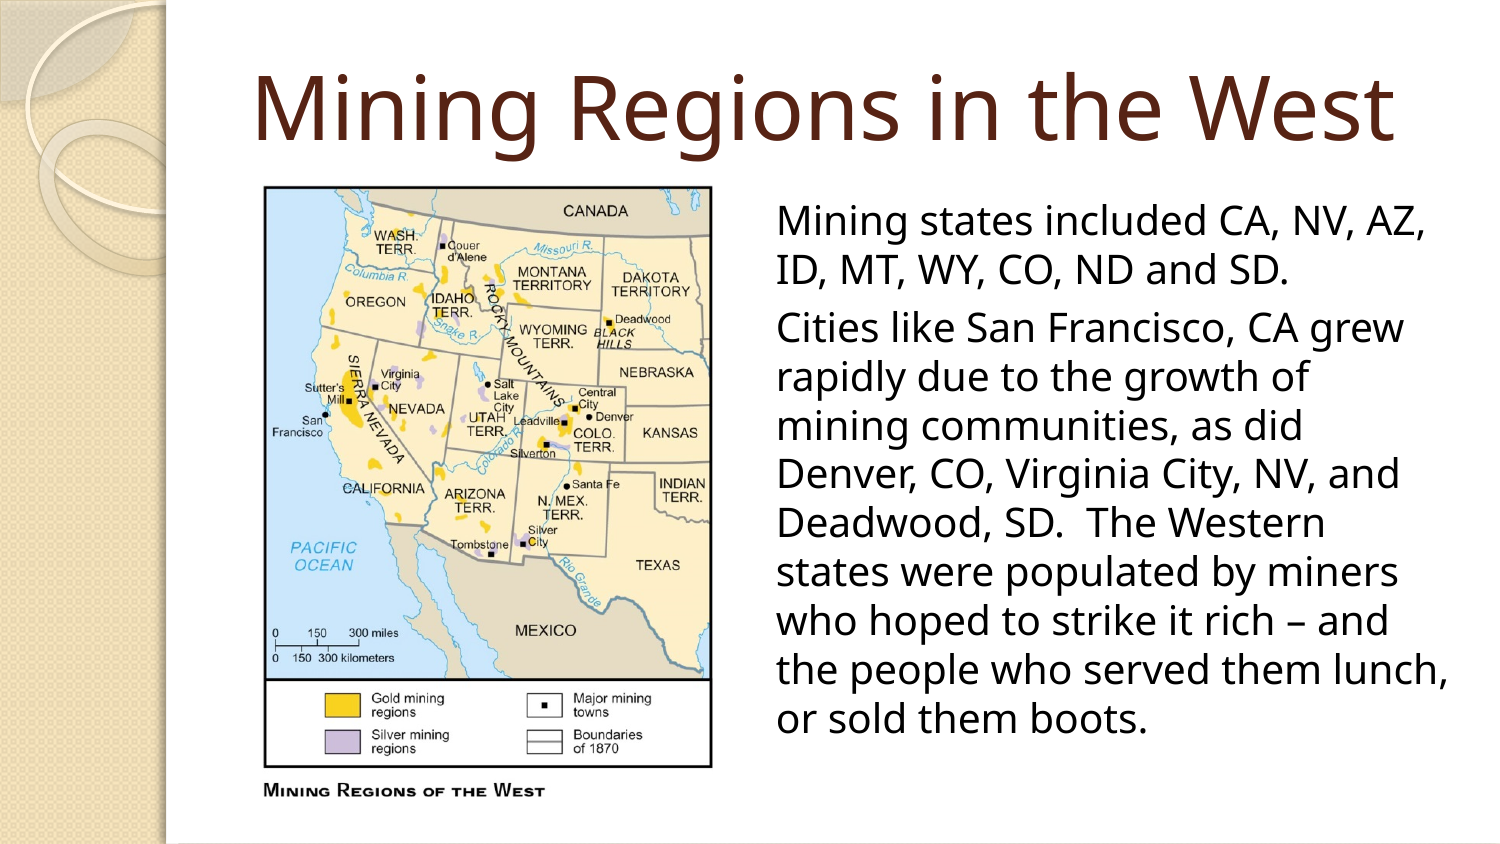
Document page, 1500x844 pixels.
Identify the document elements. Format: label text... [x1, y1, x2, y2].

title Mining Regions in the West [235, 33, 1466, 175]
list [262, 184, 713, 798]
list Mining states included CA, NV, AZ, ID, MT, WY, CO, ND and SD. Cities like San Francisco, CA grew rapidly due to the growth of mining communities, as did Denver, CO, Virginia City, NV, and Deadwood, SD. The Western states were populated by miners who hoped to strike it rich – and the people who served them lunch, or sold them boots. [750, 187, 1466, 762]
